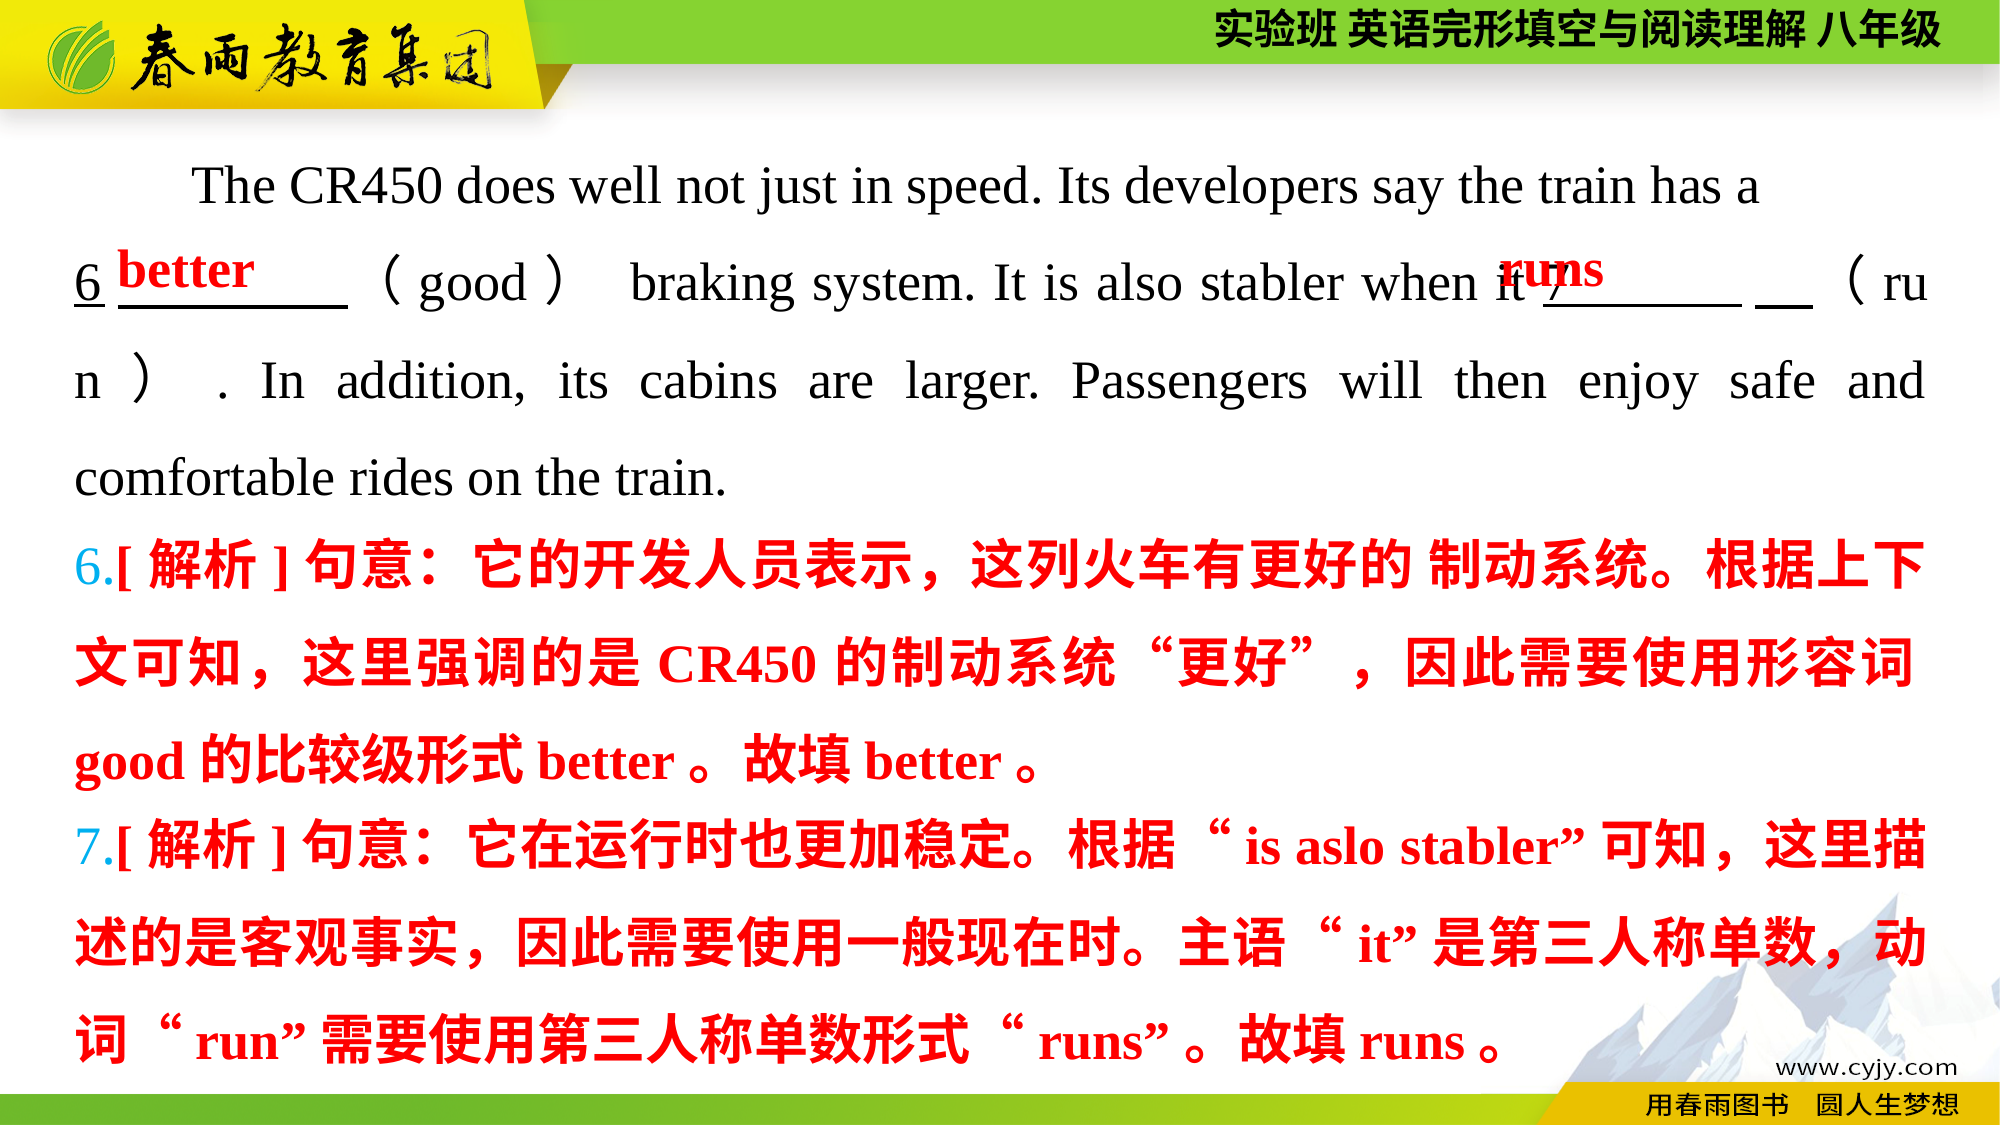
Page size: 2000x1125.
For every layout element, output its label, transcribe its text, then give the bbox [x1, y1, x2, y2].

text_box better [102, 225, 271, 306]
list The CR450 does well not just in speed. Its developers say the train has a 6 （good） braking system. It is also stabler when it 7 （run）. In addition, its cabins are larger. Passengers will then enjoy safe and comfortable rides on the train. [59, 109, 1944, 490]
text_box runs [1484, 224, 1621, 305]
text_box 6.[解析]句意：它的开发人员表示，这列火车有更好的 制动系统。根据上下文可知，这里强调的是CR450的制动系统“更好”，因此需要使用形容词good的比较级形式better。故填better。 [59, 490, 1944, 770]
text_box 7.[解析]句意：它在运行时也更加稳定。根据“is aslo stabler”可知，这里描述的是客观事实，因此需要使用一般现在时。主语“it”是第三人称单数，动词“run”需要使用第三人称单数形式“runs”。故填runs。 [59, 770, 1944, 1079]
picture [0, 0, 2000, 1125]
